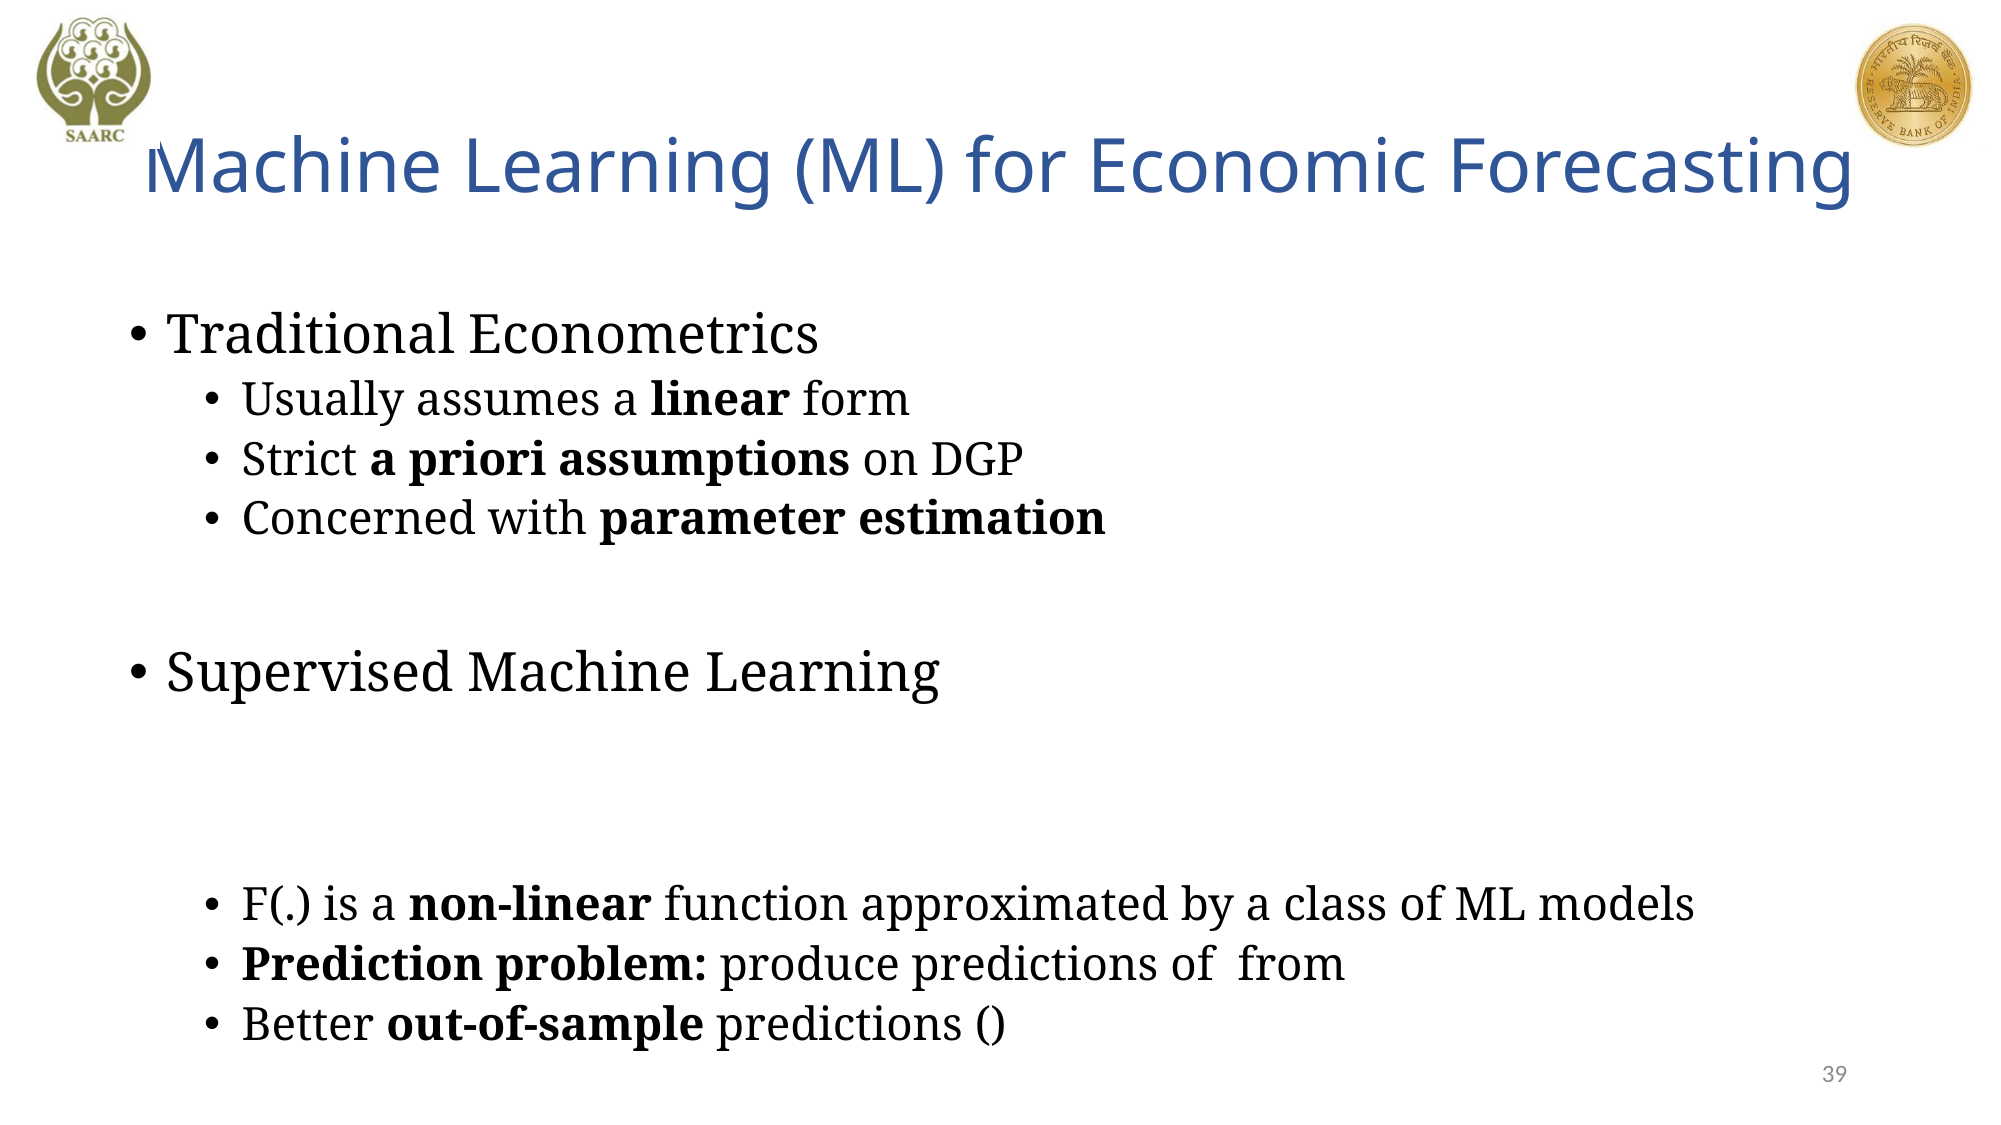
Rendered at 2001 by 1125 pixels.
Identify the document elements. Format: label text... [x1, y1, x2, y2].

picture [1828, 17, 1993, 149]
picture [26, 13, 160, 149]
slide_number 39 [1412, 1042, 1863, 1103]
title Machine Learning (ML) for Economic Forecasting [114, 59, 1886, 278]
